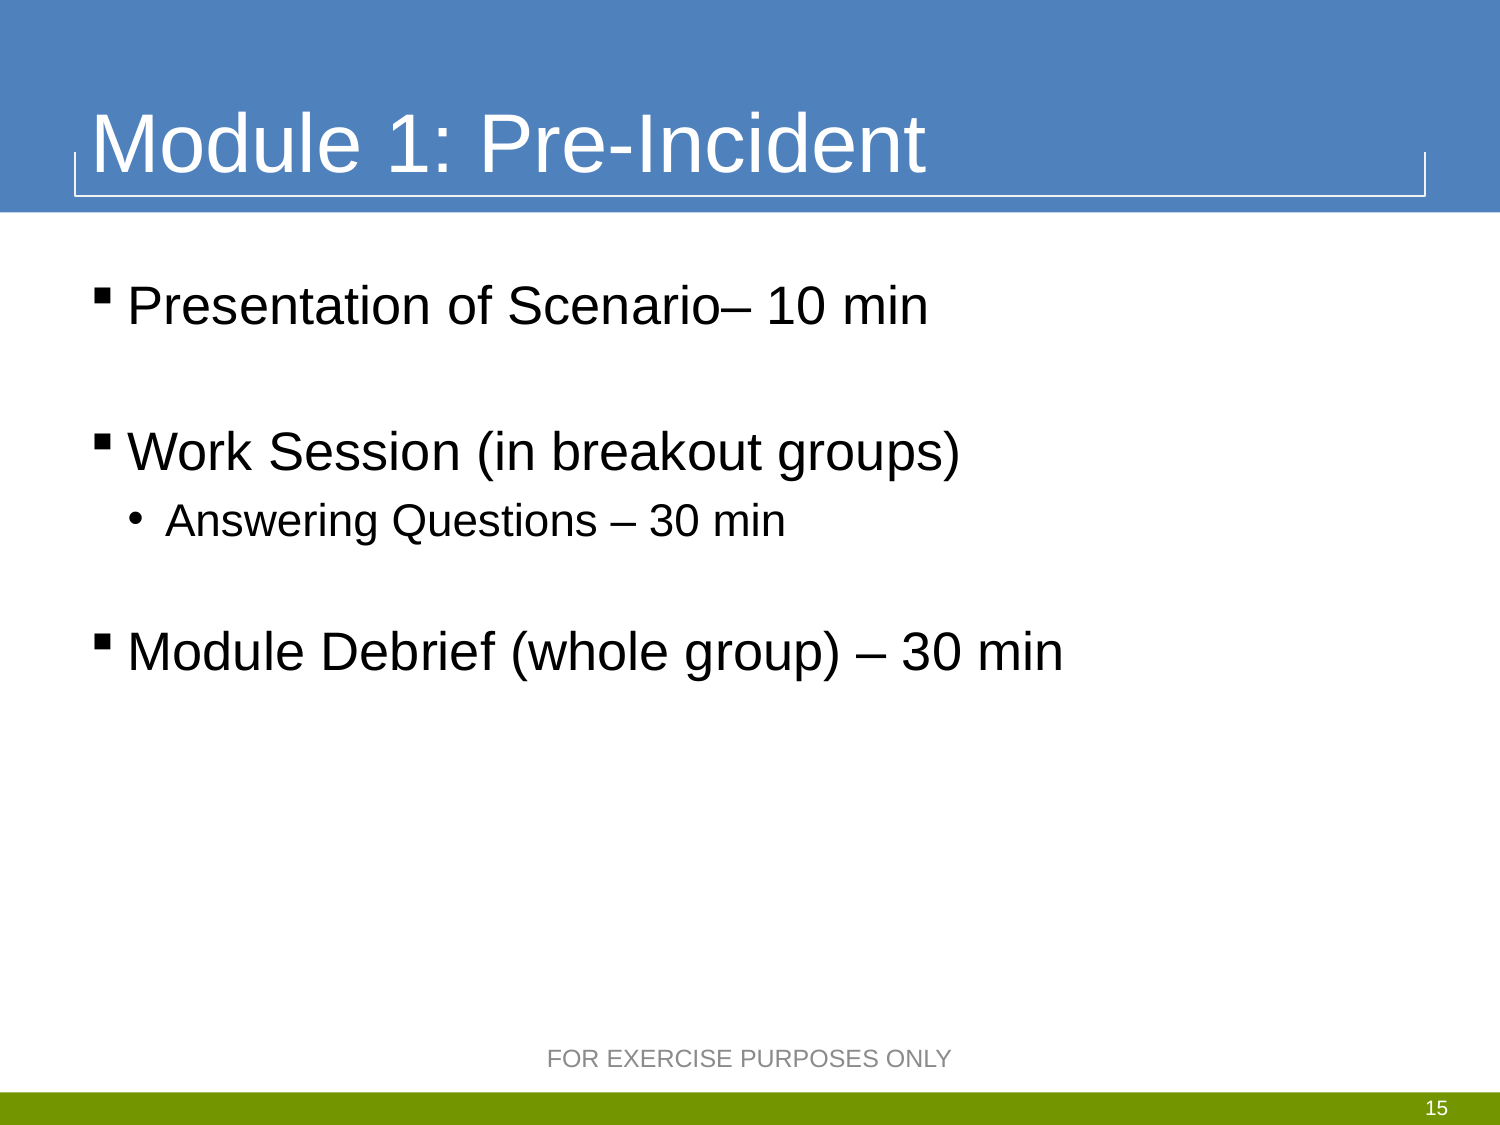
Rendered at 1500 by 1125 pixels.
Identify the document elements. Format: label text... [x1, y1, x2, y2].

footer FOR EXERCISE PURPOSES ONLY [512, 1042, 988, 1103]
title Module 1: Pre-Incident [74, 44, 1426, 233]
list Presentation of Scenario– 10 min Work Session (in breakout groups) Answering Questions – 30 min Module Debrief (whole group) – 30 min [74, 262, 1426, 1006]
